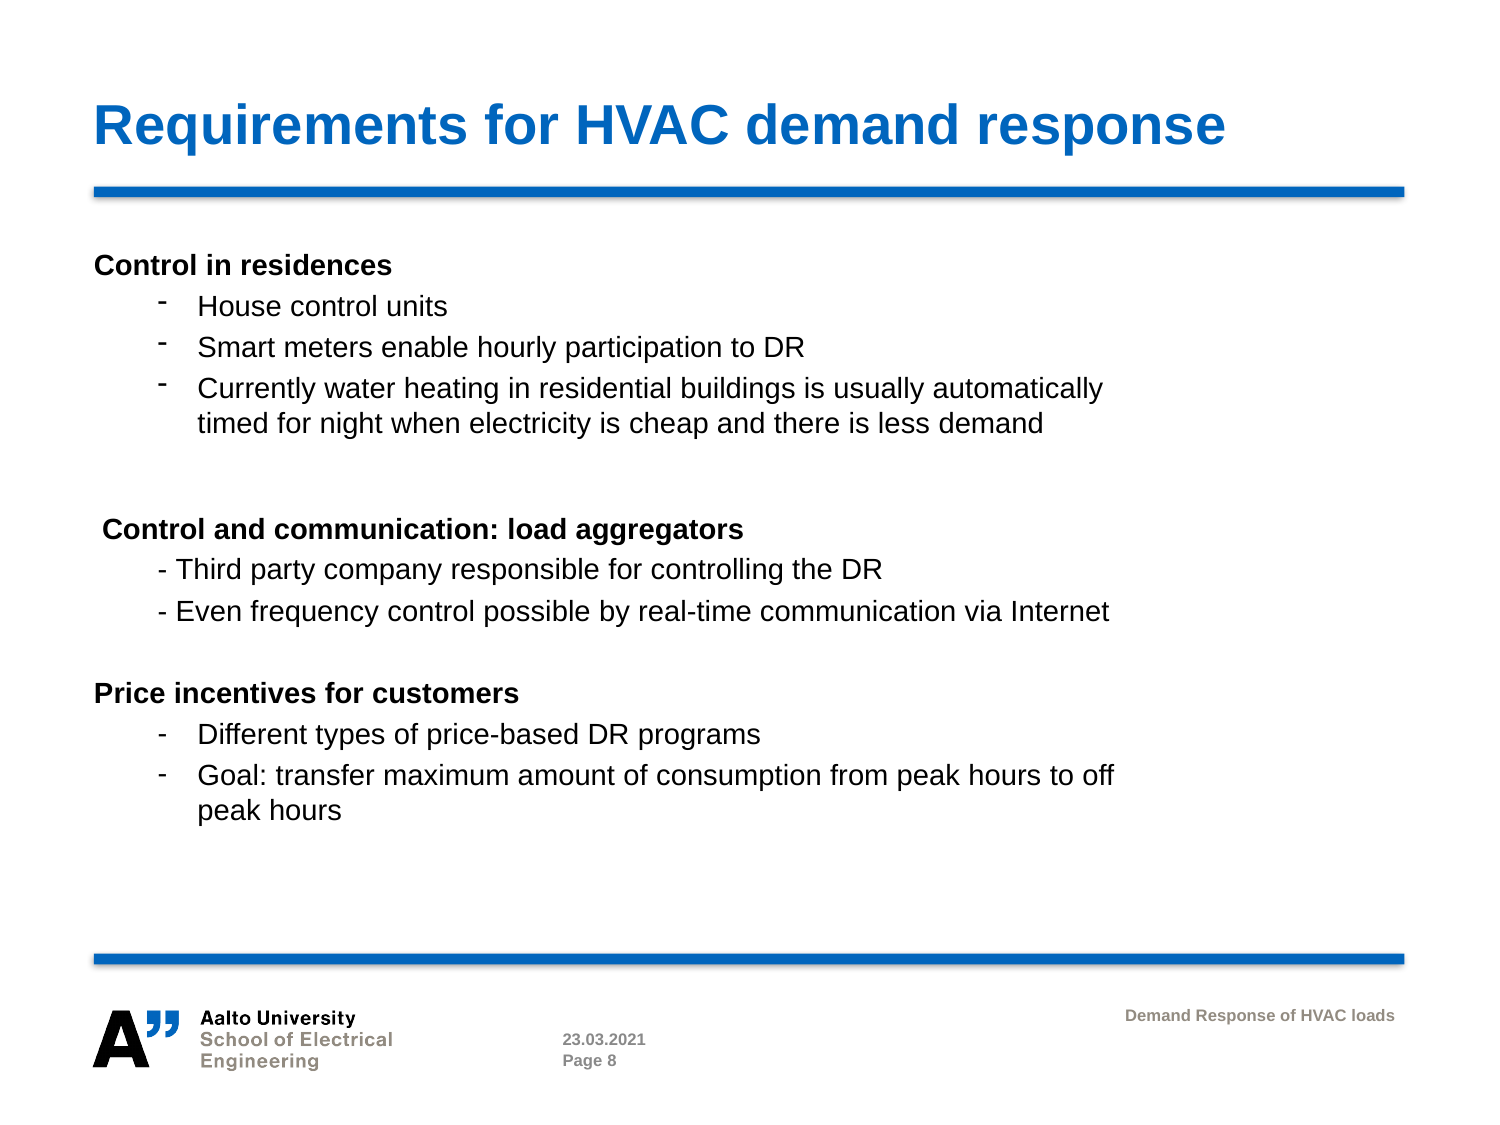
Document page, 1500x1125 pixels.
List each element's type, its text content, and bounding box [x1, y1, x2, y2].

picture [35, 953, 449, 1125]
slide_number Page 8 [562, 1050, 816, 1071]
title Requirements for HVAC demand response [93, 87, 1369, 236]
list Control in residences House control units Smart meters enable hourly participation to DR Currently water heating in residential buildings is usually automatically timed for night when electricity is cheap and there is less demand Control and communication: load aggregators - Third party company responsible for controlling the DR - Even frequency control possible by real-time communication via Internet Price incentives for customers Different types of price-based DR programs Goal: transfer maximum amount of consumption from peak hours to off peak hours [93, 245, 1125, 925]
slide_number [562, 1029, 816, 1050]
list Demand Response of HVAC loads [1125, 1008, 1405, 1071]
